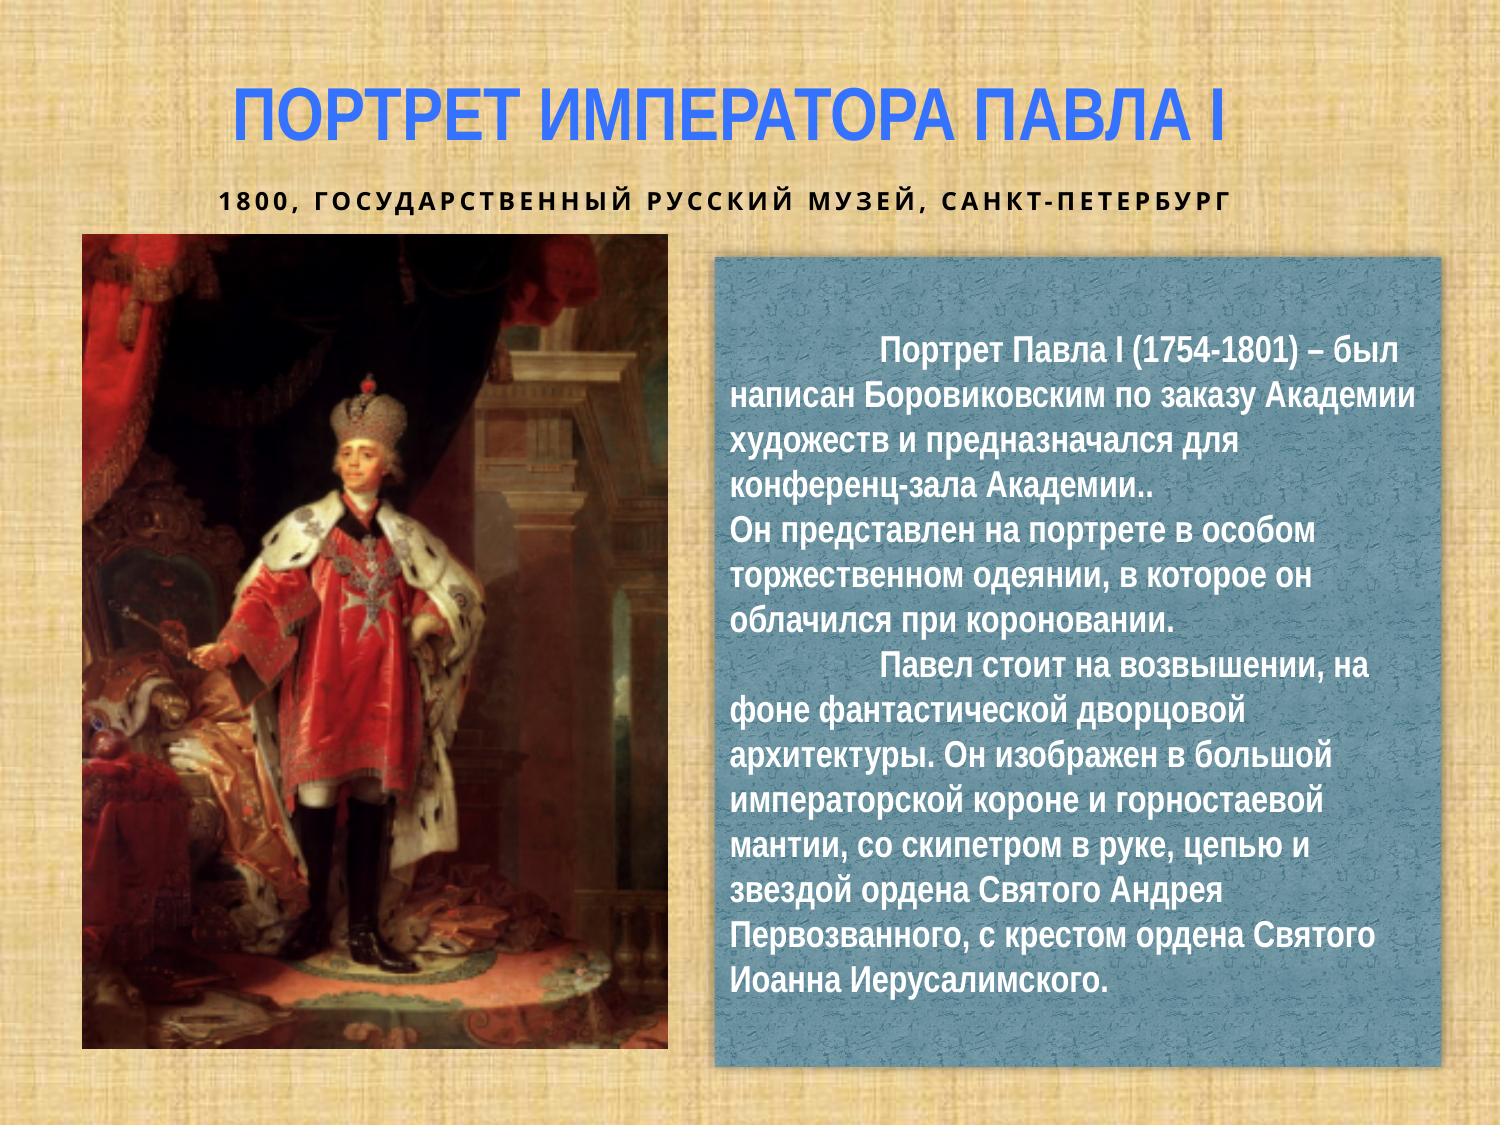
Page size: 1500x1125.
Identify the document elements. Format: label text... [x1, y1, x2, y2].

title Портрет императора Павла I 1800, Государственный Русский музей, Санкт-Петербург [35, 46, 1425, 235]
text_box Портрет Павла I (1754-1801) – был написан Боровиковским по заказу Академии художеств и предназначался для конференц-зала Академии.. Он представлен на портрете в особом торжественном одеянии, в которое он облачился при короновании. Павел стоит на возвышении, на фоне фантастической дворцовой архитектуры. Он изображен в большой императорской короне и горностаевой мантии, со скипетром в руке, цепью и звездой ордена Святого Андрея Первозванного, с крестом ордена Святого Иоанна Иерусалимского. [714, 257, 1442, 1067]
picture [0, 0, 1500, 1125]
